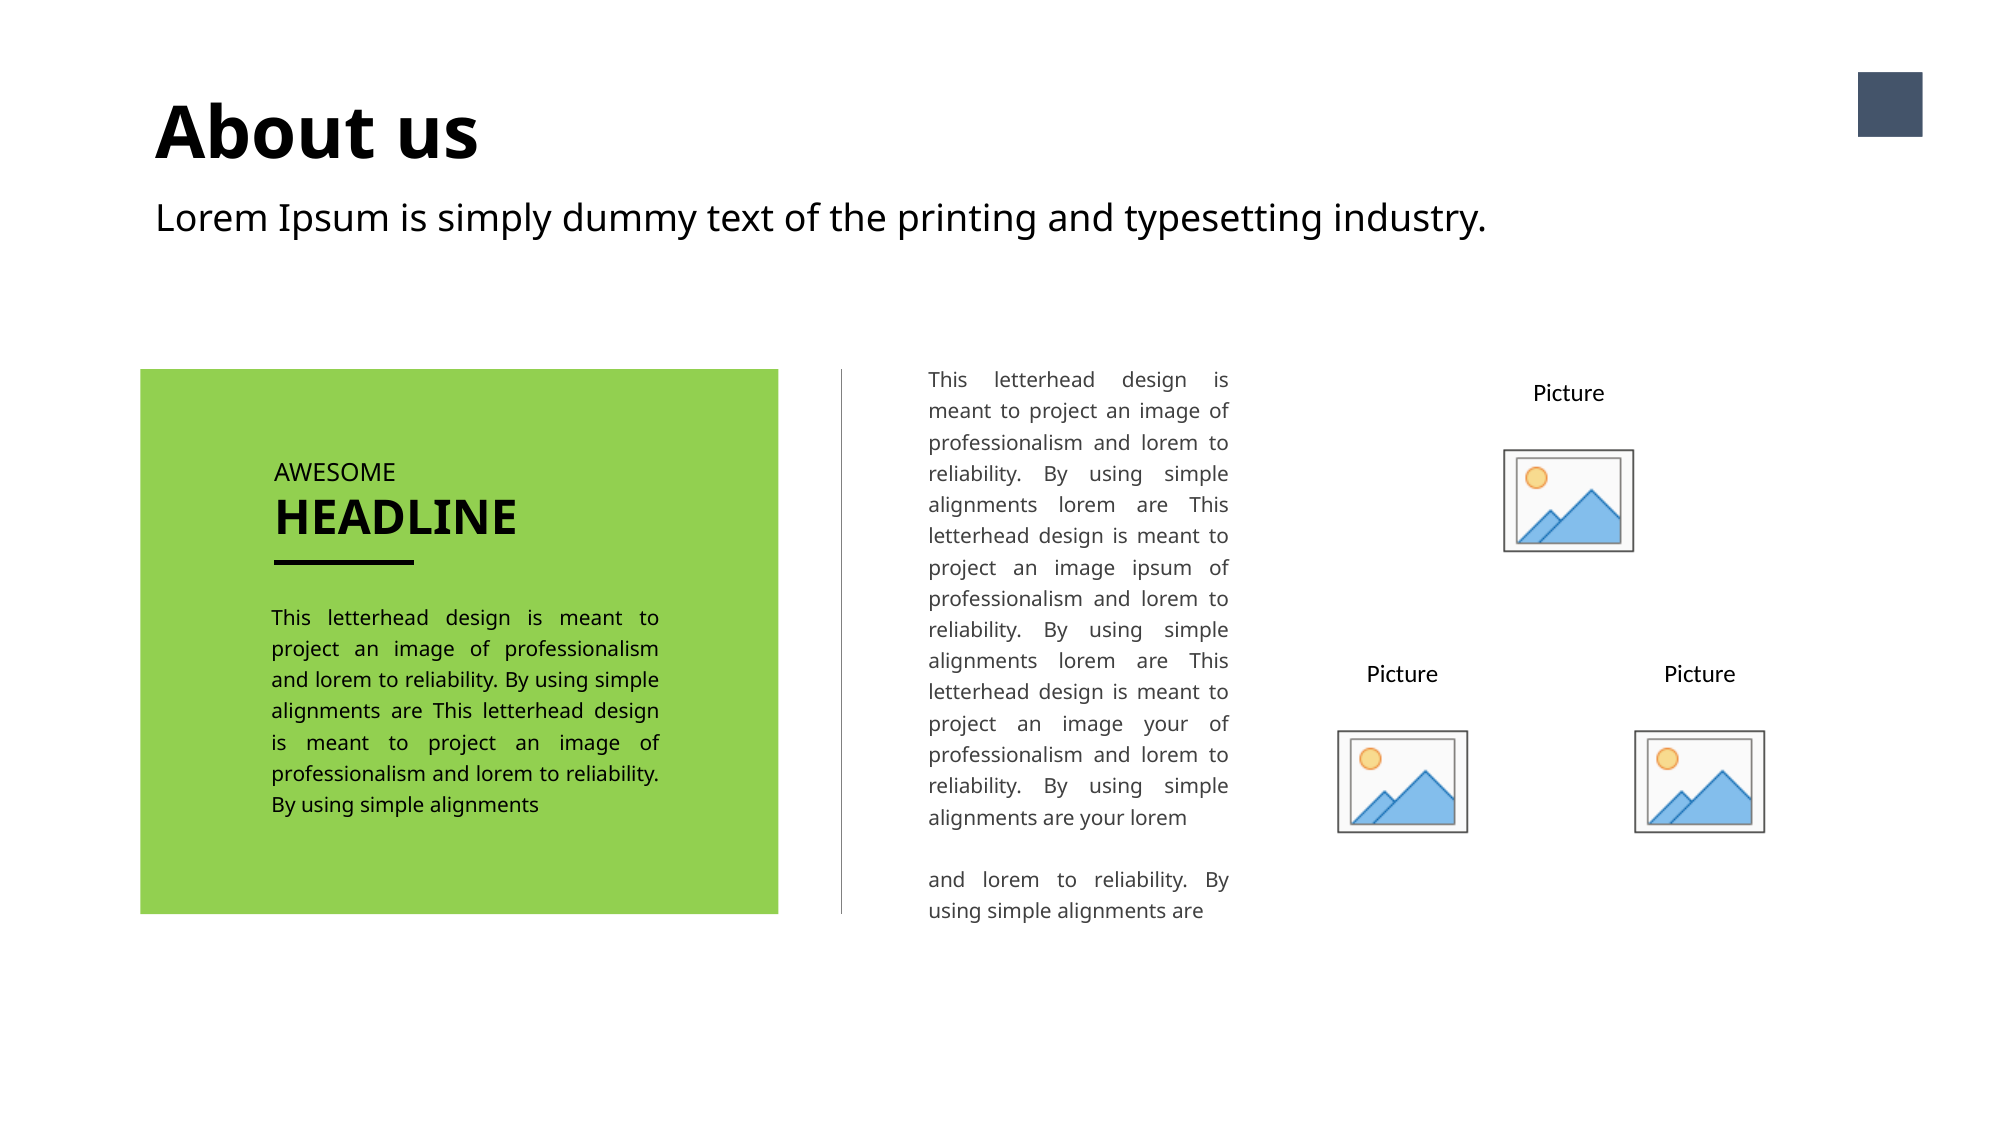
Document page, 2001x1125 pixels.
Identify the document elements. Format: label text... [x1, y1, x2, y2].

text_box [139, 368, 779, 915]
picture [1281, 649, 1525, 915]
picture [1543, 649, 1858, 915]
subtitle Lorem Ipsum is simply dummy text of the printing and typesetting industry. [140, 186, 1866, 227]
text_box [1857, 71, 1924, 78]
title About us [140, 78, 1138, 186]
text_box This letterhead design is meant to project an image of professionalism and lorem to reliability. By using simple alignments lorem are This letterhead design is meant to project an image ipsum of professionalism and lorem to reliability. By using simple alignments lorem are This letterhead design is meant to project an image your of professionalism and lorem to reliability. By using simple alignments are your lorem and lorem to reliability. By using simple alignments are [928, 369, 1229, 915]
slide_number 4 [1854, 78, 1927, 130]
picture [1281, 369, 1858, 634]
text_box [259, 449, 660, 835]
text_box [1857, 130, 1924, 138]
